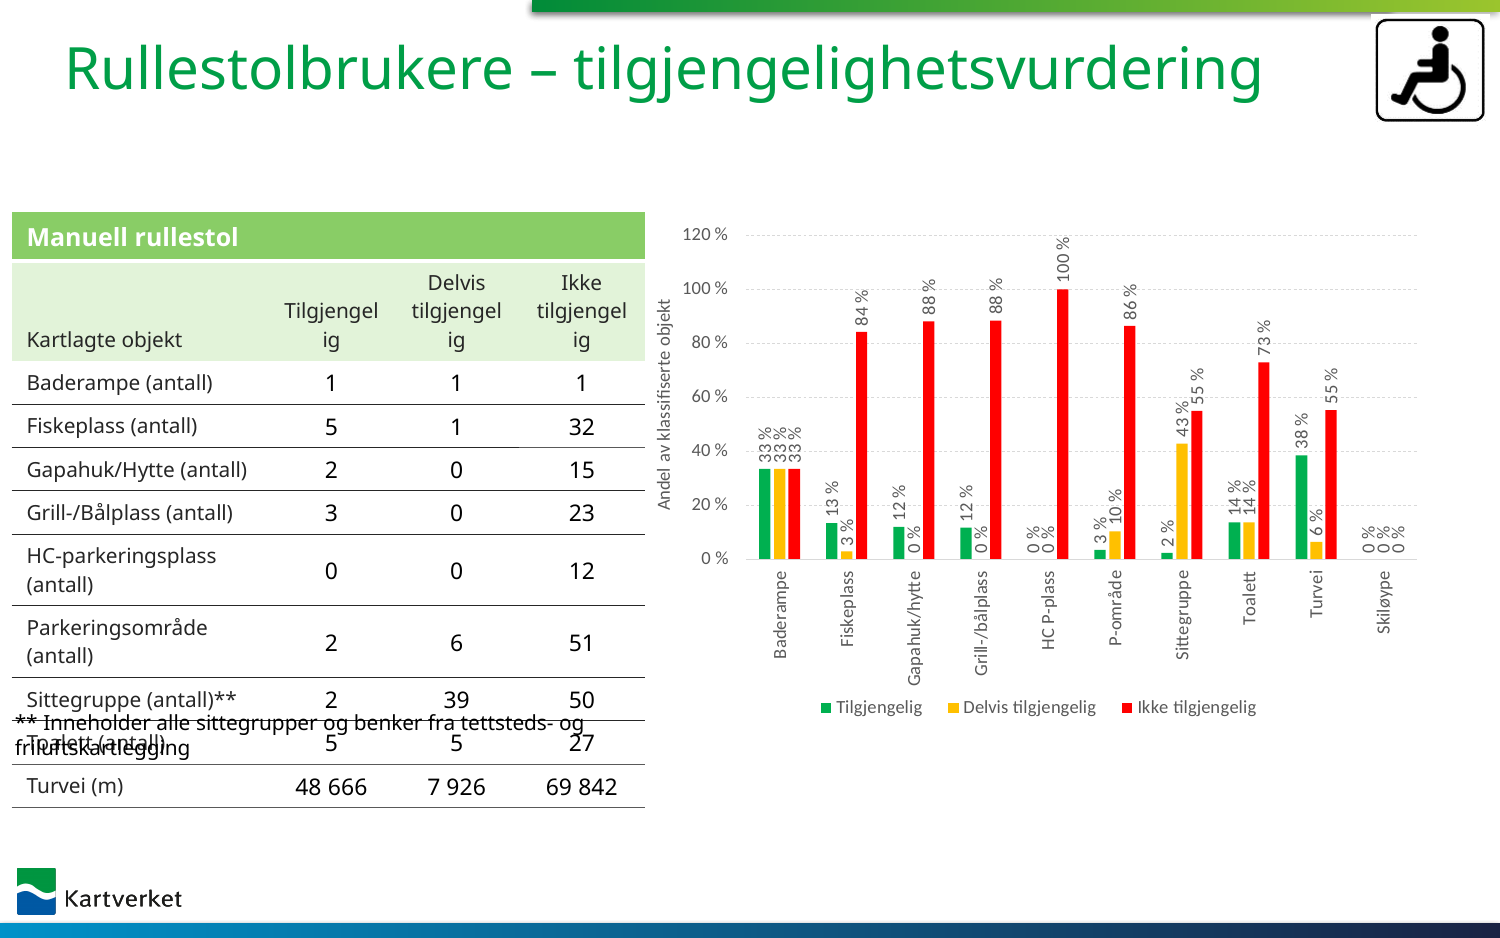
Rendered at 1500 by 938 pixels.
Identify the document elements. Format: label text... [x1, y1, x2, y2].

table_cell 3 [269, 491, 394, 534]
table_cell Fiskeplass (antall) [12, 405, 269, 447]
table_header Manuell rullestol [12, 212, 645, 259]
table_cell Ikke tilgjengelig [519, 263, 638, 361]
table_cell 5 [269, 405, 394, 447]
table_cell Baderampe (antall) [12, 361, 269, 404]
text_box ** Inneholder alle sittegrupper og benker fra tettsteds- og friluftskartlegging [0, 702, 745, 768]
table_cell Tilgjengelig [269, 263, 394, 361]
table_cell 51 [519, 606, 638, 677]
table_cell 0 [269, 535, 394, 605]
table_cell 1 [269, 361, 394, 404]
text_box Rullestolbrukere – tilgjengelighetsvurdering [49, 12, 1372, 109]
table_cell Parkeringsområde (antall) [12, 606, 269, 677]
table_cell 6 [394, 606, 519, 677]
table_cell Delvis tilgjengelig [394, 263, 519, 361]
picture [1371, 13, 1491, 127]
table_cell 48 666 [269, 768, 394, 807]
table_cell 2 [269, 448, 394, 490]
table_cell 2 [269, 678, 394, 702]
table_cell Grill-/Bålplass (antall) [12, 491, 269, 534]
table_cell Kartlagte objekt [12, 263, 269, 361]
table_cell 0 [394, 491, 519, 534]
table_cell 39 [394, 678, 519, 702]
table_cell 1 [394, 361, 519, 404]
table_cell HC-parkeringsplass (antall) [12, 535, 269, 605]
table_cell 1 [394, 405, 519, 447]
table_cell 23 [519, 491, 638, 534]
table_cell 69 842 [519, 768, 645, 807]
table_cell 32 [519, 405, 638, 447]
table_cell 1 [519, 361, 638, 404]
table_cell 0 [394, 535, 519, 605]
table_cell 7 926 [394, 768, 519, 807]
table_cell Gapahuk/Hytte (antall) [12, 448, 269, 490]
picture [643, 218, 1427, 728]
table_cell 50 [519, 678, 638, 702]
table_cell 2 [269, 606, 394, 677]
table_cell 12 [519, 535, 638, 605]
table_cell 0 [394, 448, 519, 490]
table_cell 15 [519, 448, 638, 490]
table_cell Turvei (m) [12, 768, 269, 807]
table_cell Sittegruppe (antall)** [12, 678, 269, 702]
